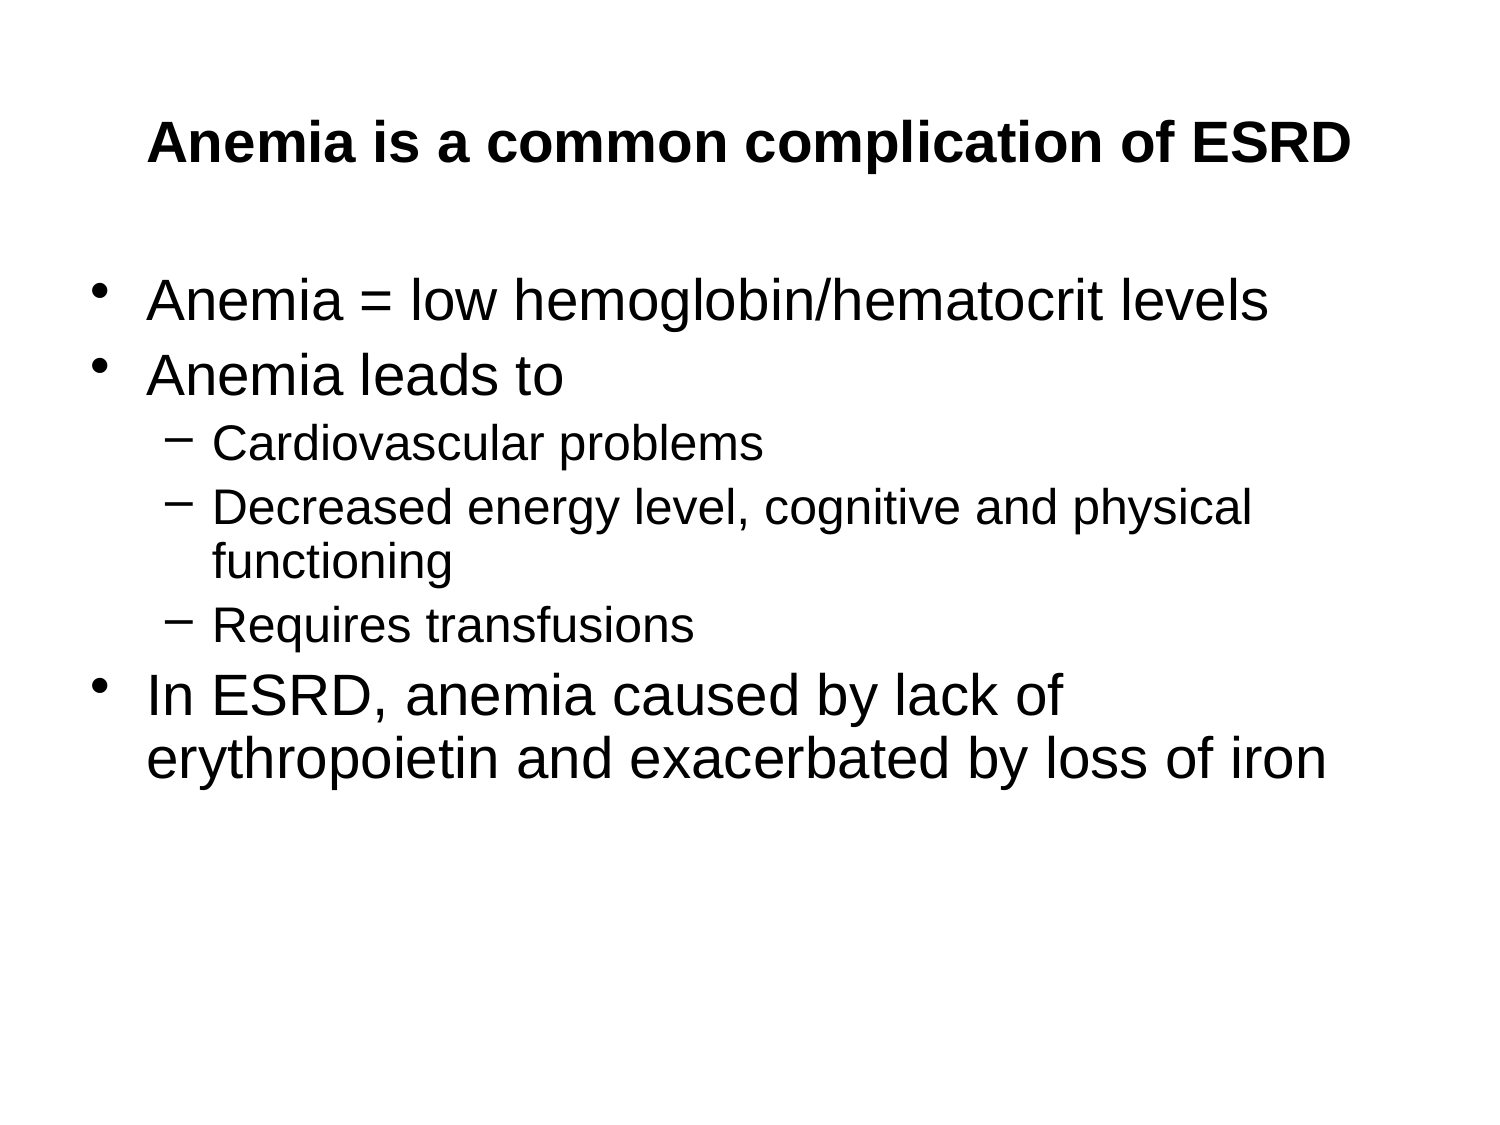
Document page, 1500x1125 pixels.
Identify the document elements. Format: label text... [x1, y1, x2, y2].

title Anemia is a common complication of ESRD [74, 44, 1426, 233]
list Anemia = low hemoglobin/hematocrit levels Anemia leads to Cardiovascular problems Decreased energy level, cognitive and physical functioning Requires transfusions In ESRD, anemia caused by lack of erythropoietin and exacerbated by loss of iron [74, 262, 1426, 1006]
